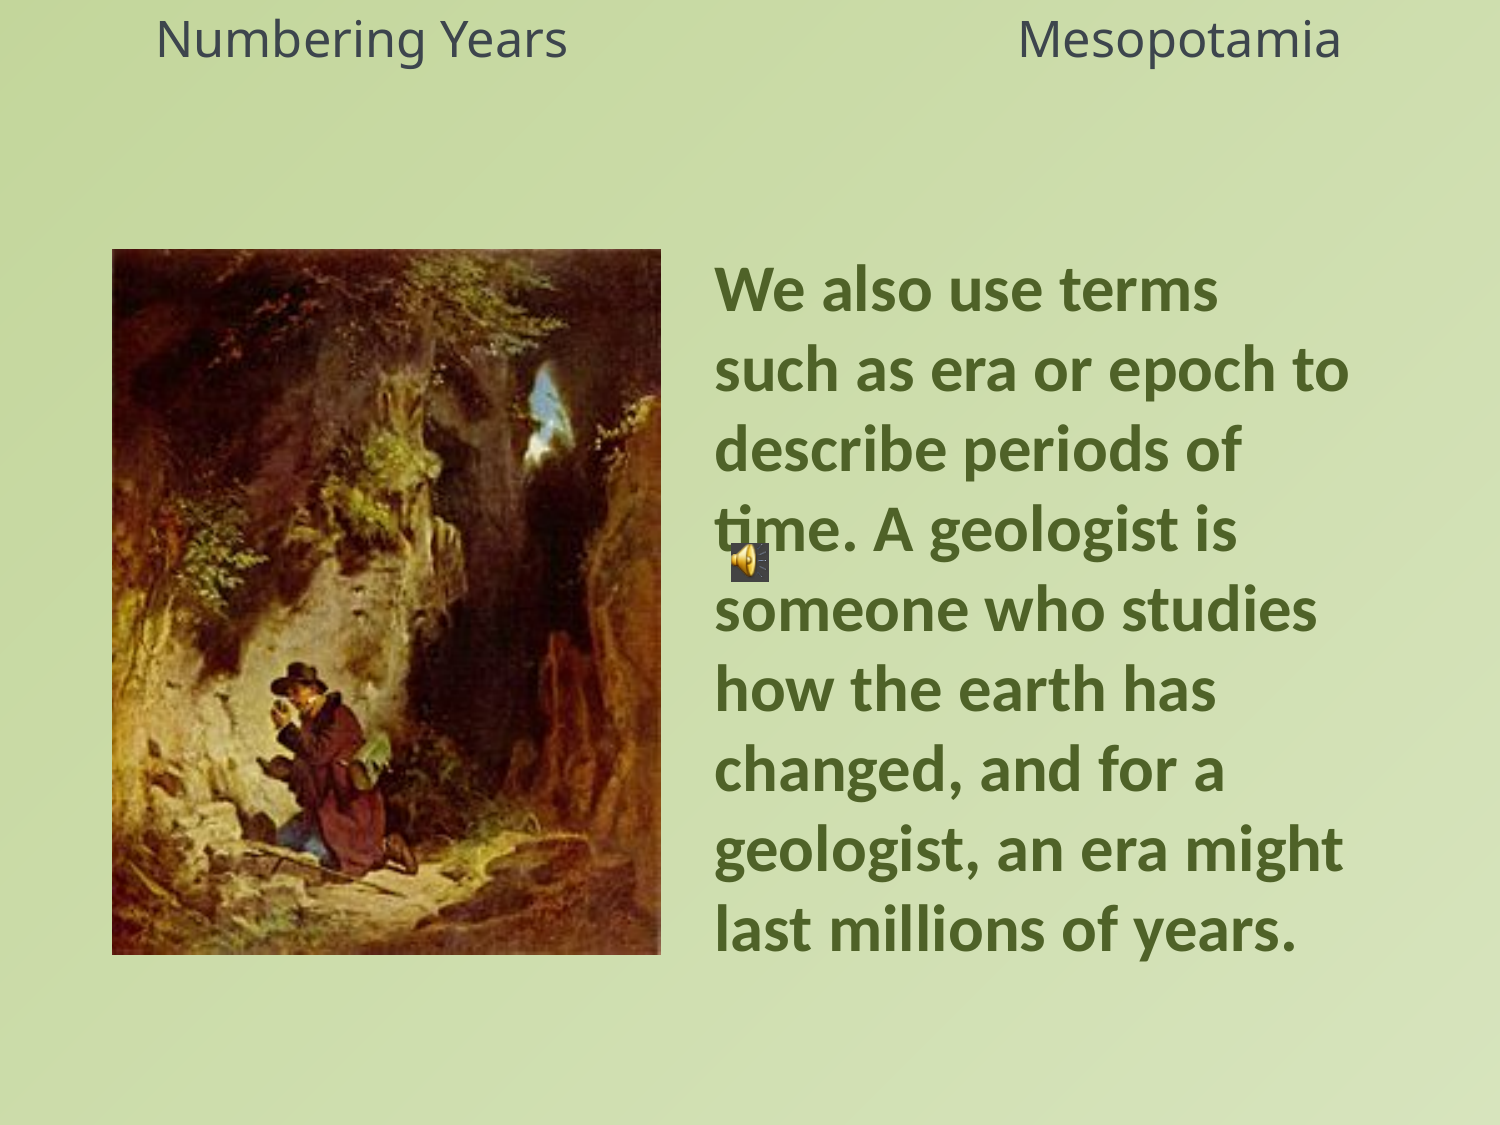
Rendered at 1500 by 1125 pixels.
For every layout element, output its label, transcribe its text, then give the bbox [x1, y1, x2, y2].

picture [729, 542, 771, 583]
text_box We also use terms such as era or epoch to describe periods of time. A geologist is someone who studies how the earth has changed, and for a geologist, an era might last millions of years. [699, 237, 1375, 972]
text_box Numbering Years Mesopotamia [0, 0, 1500, 76]
picture [112, 249, 661, 955]
